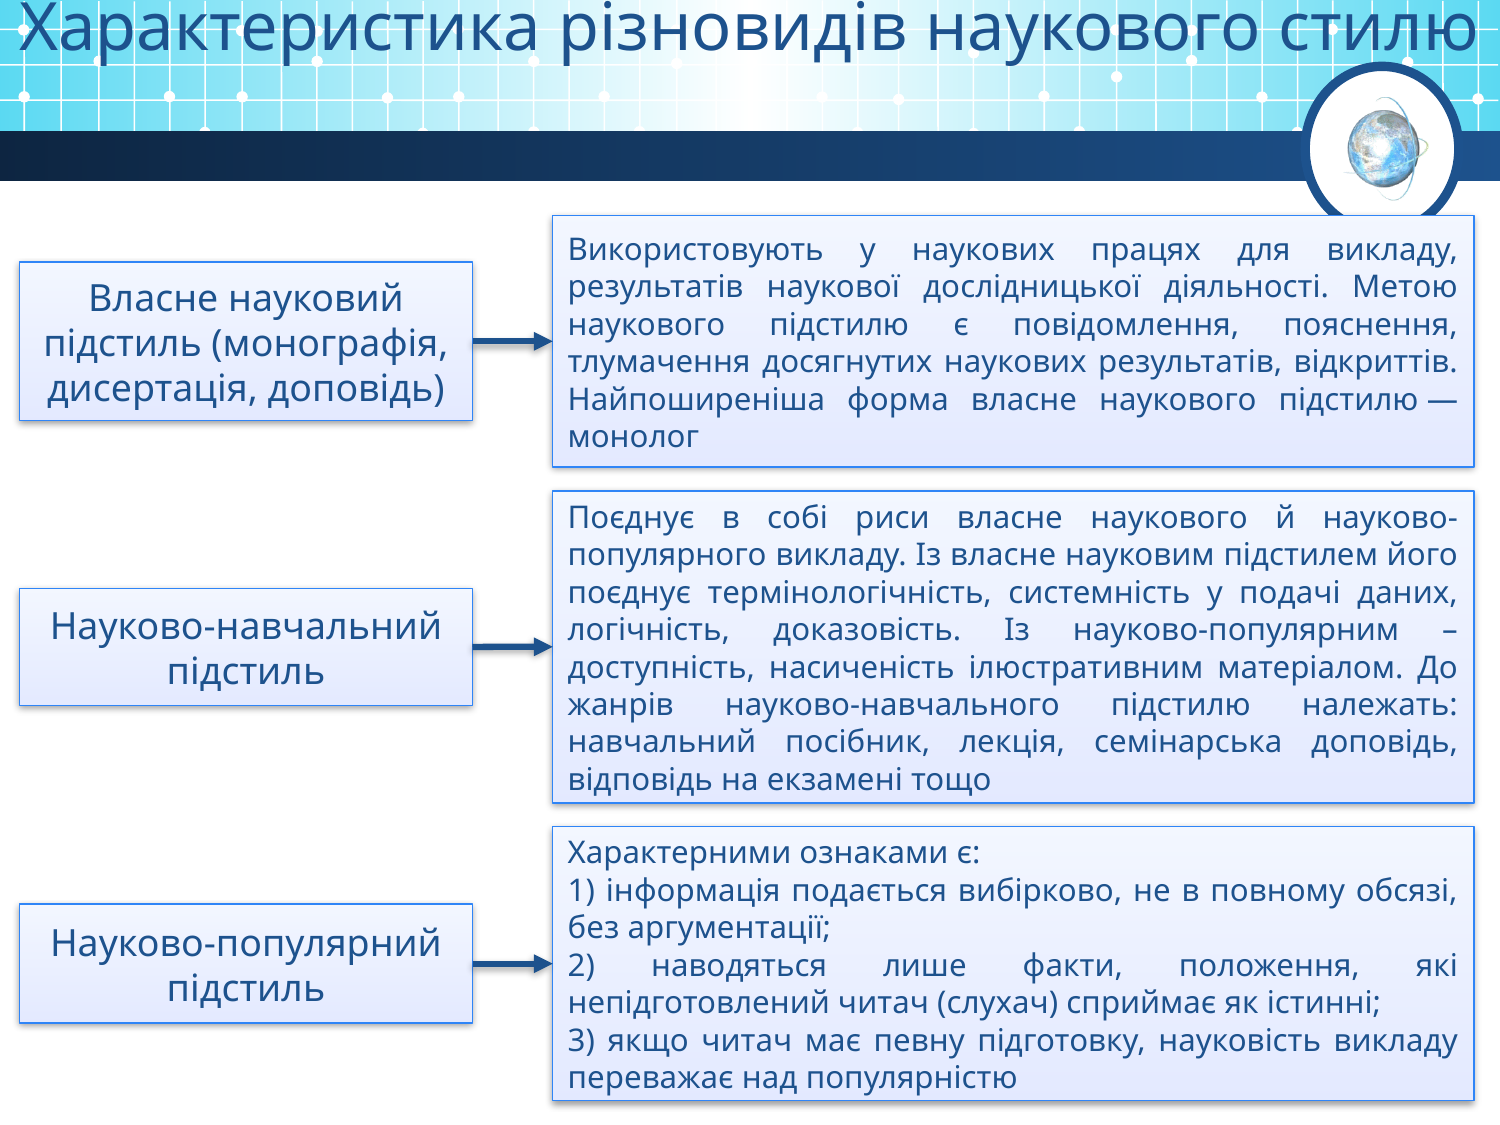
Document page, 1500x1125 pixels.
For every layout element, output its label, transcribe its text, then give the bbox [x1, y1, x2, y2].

text_box Характерними ознаками є: 1) інформація подається вибірково, не в повному обсязі, без аргументації; 2) наводяться лише факти, положення, які непідготовлений читач (слухач) сприймає як істинні; 3) якщо читач має певну підготовку, науковість викладу переважає над популярністю [552, 826, 1475, 1101]
text_box Характеристика різновидів наукового стилю [0, 0, 1500, 72]
picture [1310, 72, 1454, 215]
text_box Поєднує в собі риси власне наукового й науково-популярного викладу. Із власне науковим підстилем його поєднує термінологічність, системність у подачі даних, логічність, доказовість. Із науково-популярним – доступність, насиченість ілюстративним матеріалом. До жанрів науково-навчального підстилю належать: навчальний посібник, лекція, семінарська доповідь, відповідь на екзамені тощо [552, 490, 1475, 804]
text_box Власне науковий підстиль (монографія, дисертація, доповідь) [19, 261, 473, 421]
text_box Використовують у наукових працях для викладу, результатів наукової дослідницької діяльності. Метою наукового підстилю є повідомлення, пояснення, тлумачення досягнутих наукових результатів, відкриттів. Найпоширеніша форма власне наукового підстилю — монолог [552, 215, 1475, 468]
text_box Науково-навчальний підстиль [19, 588, 473, 706]
text_box Науково-популярний підстиль [19, 903, 473, 1024]
